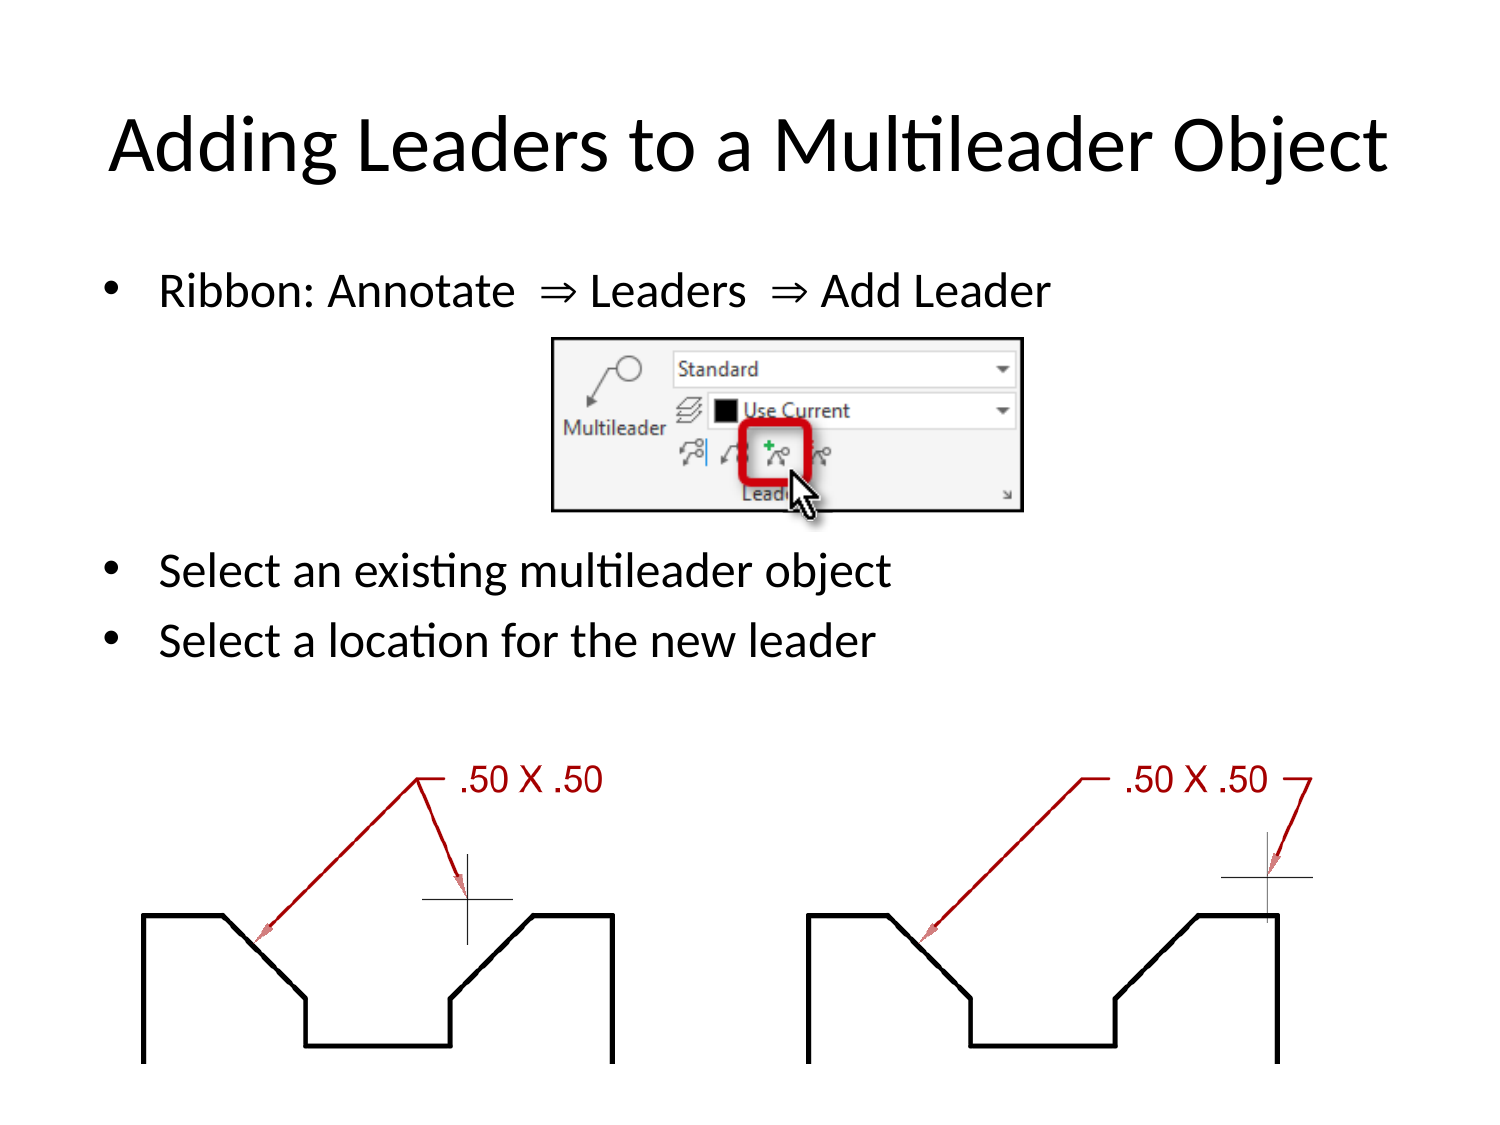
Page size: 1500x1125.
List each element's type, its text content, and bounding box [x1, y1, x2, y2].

picture [137, 762, 649, 1064]
picture [802, 762, 1314, 1064]
picture [550, 337, 1025, 532]
list Ribbon: Annotate  Leaders  Add Leader Select an existing multileader object Select a location for the new leader [87, 249, 1313, 1075]
title Adding Leaders to a Multileader Object [75, 45, 1425, 233]
